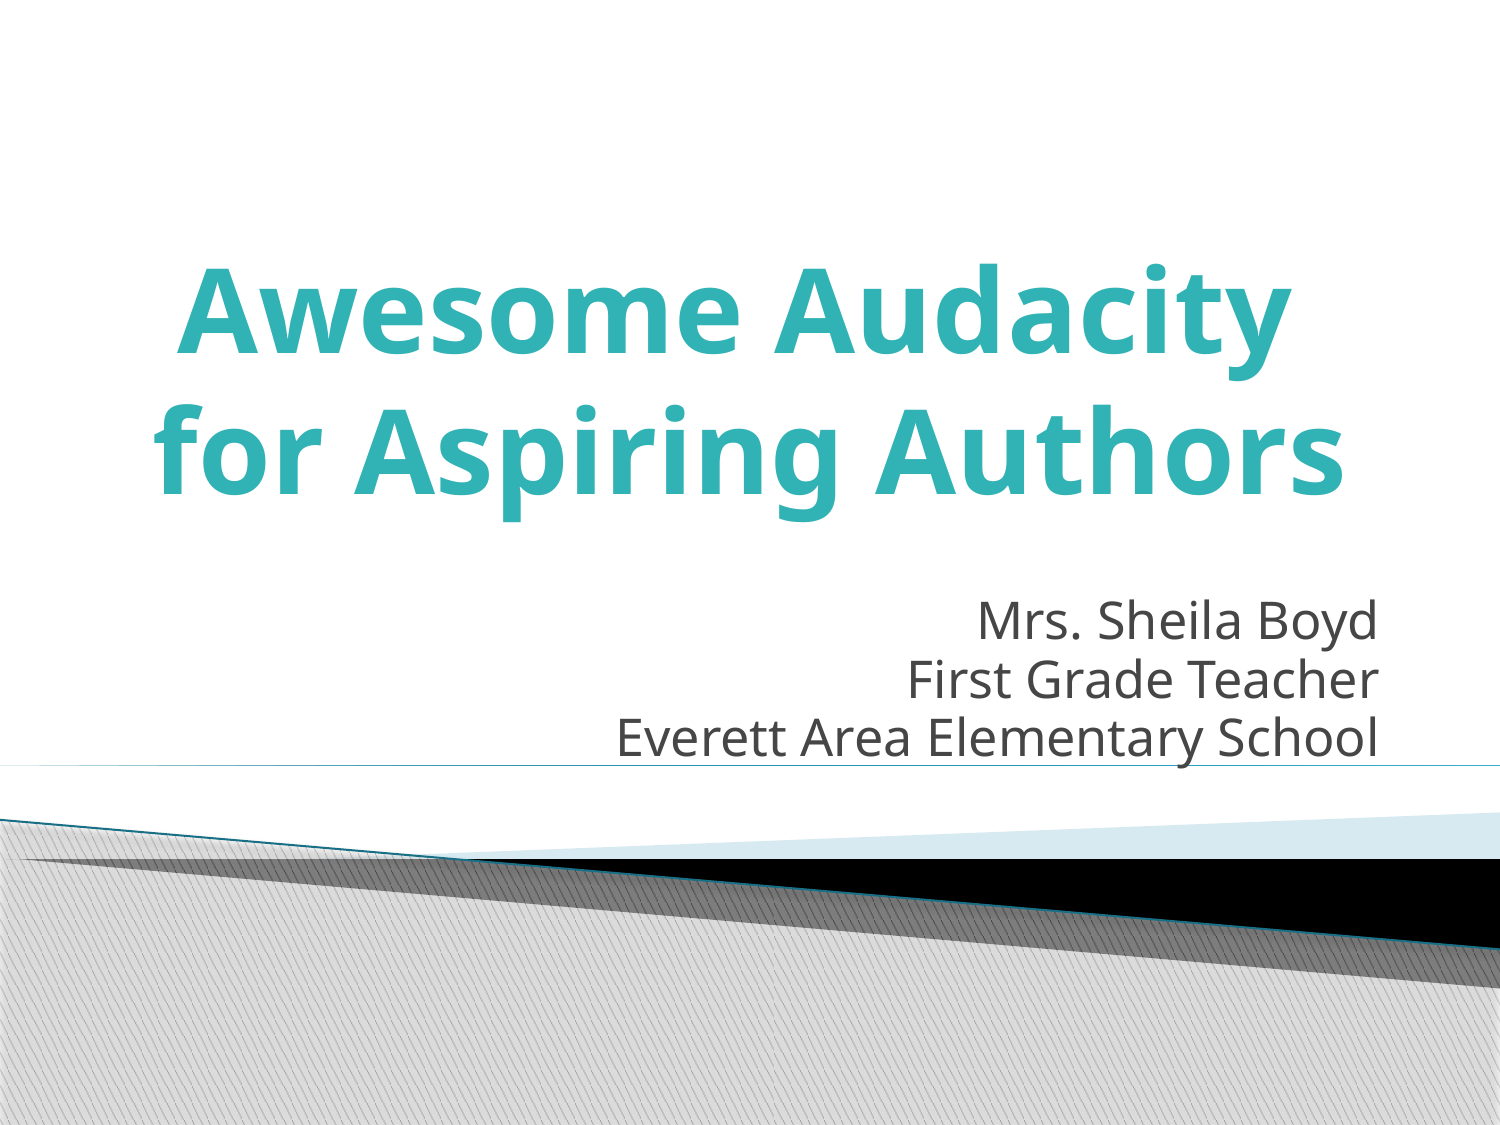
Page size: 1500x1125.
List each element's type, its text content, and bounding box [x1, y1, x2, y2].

picture [5, 859, 1500, 989]
title Awesome Audacity for Aspiring Authors [112, 112, 1388, 525]
subtitle Mrs. Sheila Boyd First Grade Teacher Everett Area Elementary School [112, 592, 1388, 790]
